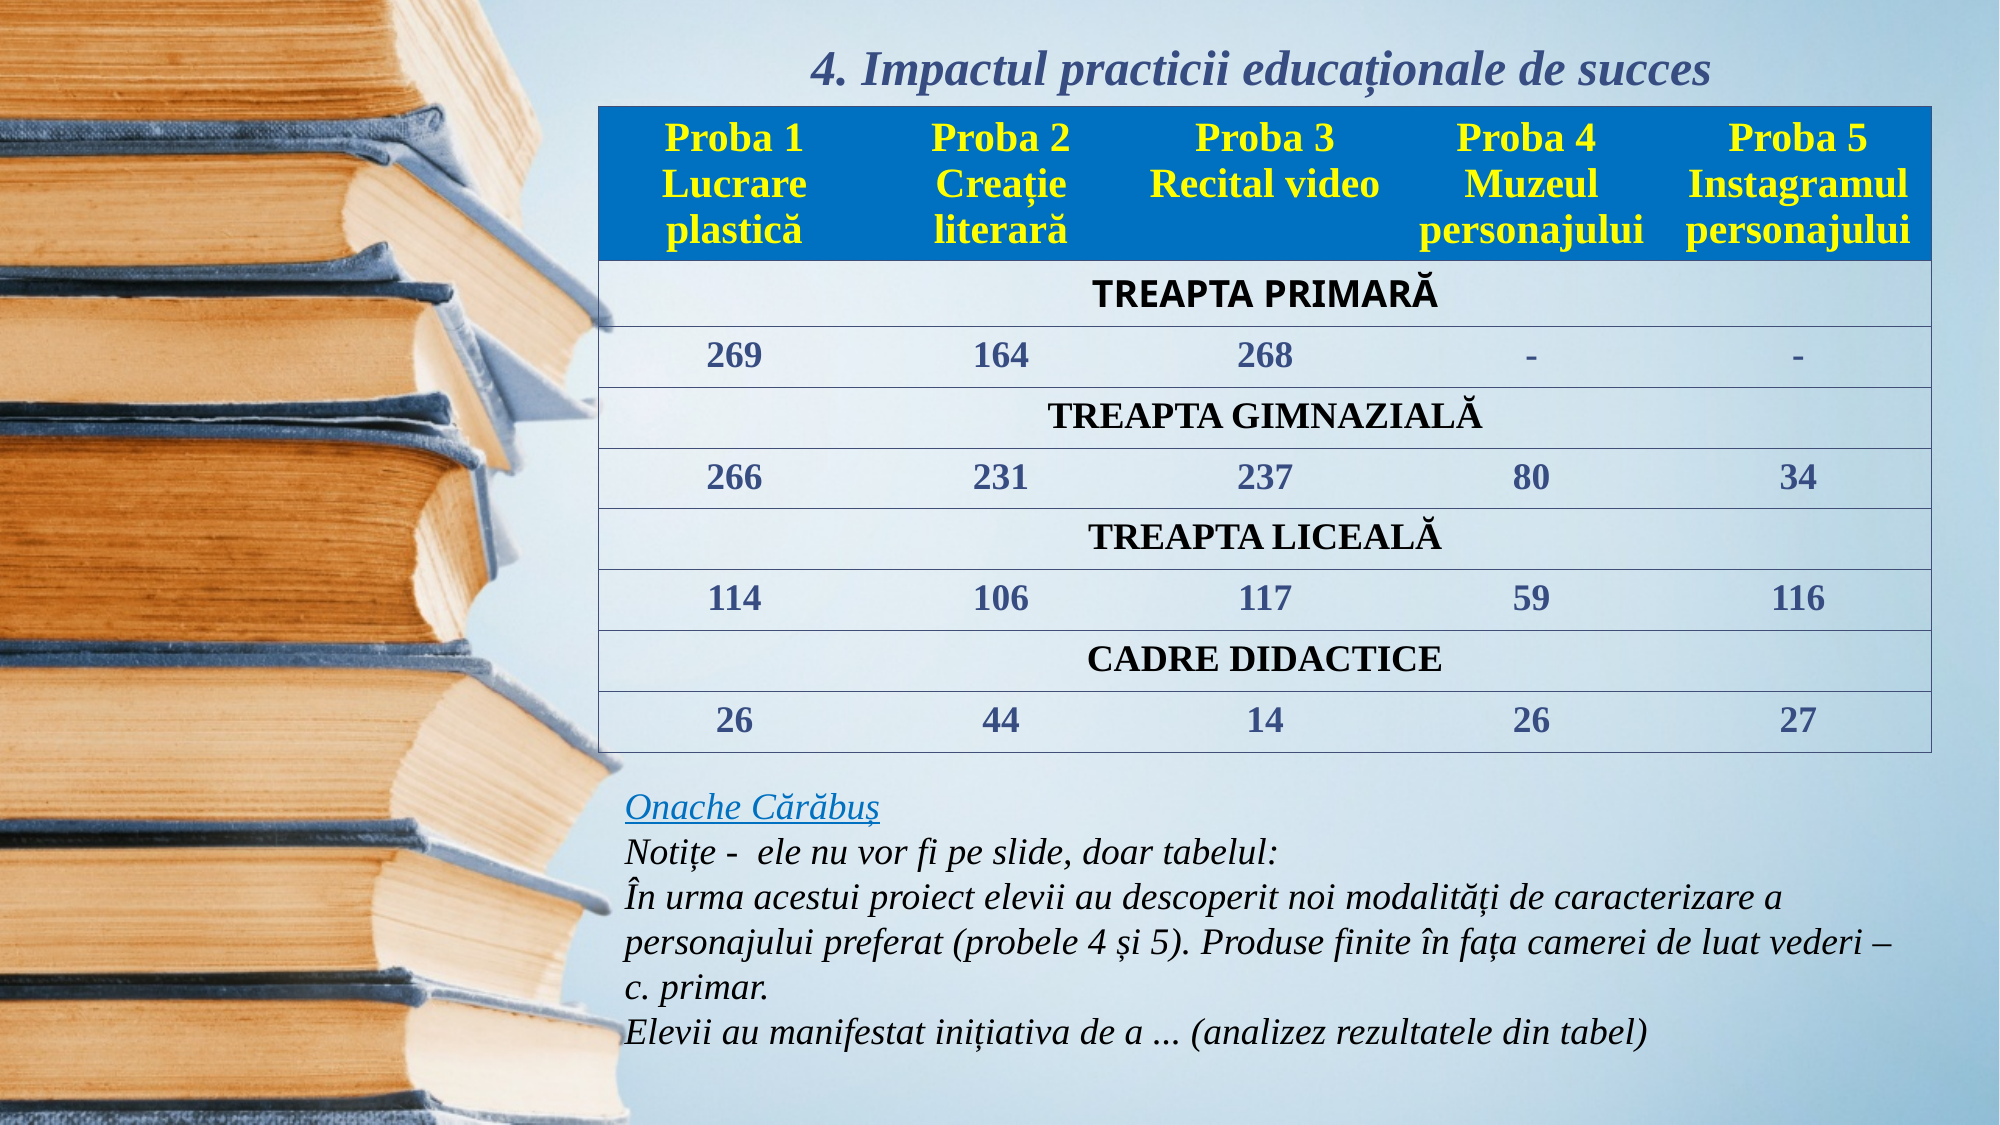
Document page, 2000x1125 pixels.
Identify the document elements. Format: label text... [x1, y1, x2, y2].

table_cell - [1398, 327, 1665, 387]
table_cell TREAPTA PRIMARĂ [599, 261, 1931, 326]
table_cell 59 [1398, 570, 1665, 630]
text_box Onache Cărăbuș Notițe - ele nu vor fi pe slide, doar tabelul: În urma acestui proiect elevii au descoperit noi modalități de caracterizare a personajului preferat (probele 4 și 5). Produse finite în fața camerei de luat vederi – c. primar. Elevii au manifestat inițiativa de a ... (analizez rezultatele din tabel) [609, 775, 1908, 1060]
table_cell 27 [1665, 692, 1931, 752]
table_cell 269 [599, 327, 870, 387]
table_header Proba 4 Muzeul personajului [1398, 107, 1665, 260]
table_cell 231 [870, 449, 1132, 508]
table_cell - [1665, 327, 1931, 387]
table_cell 266 [599, 449, 870, 508]
table_cell 34 [1665, 449, 1931, 508]
title 4. Impactul practicii educaționale de succes [657, 19, 1867, 106]
table_cell 14 [1132, 692, 1398, 752]
picture [0, 0, 2000, 1125]
table_cell 116 [1665, 570, 1931, 630]
table_cell 80 [1398, 449, 1665, 508]
table_cell 268 [1132, 327, 1398, 387]
table_header Proba 2 Creație literară [870, 107, 1132, 260]
table_cell TREAPTA LICEALĂ [599, 509, 1931, 569]
subtitle [598, 753, 1917, 811]
table_header Proba 3 Recital video [1132, 107, 1398, 260]
table_cell 44 [870, 692, 1132, 752]
table_cell 106 [870, 570, 1132, 630]
table_cell TREAPTA GIMNAZIALĂ [599, 388, 1931, 448]
table_header Proba 5 Instagramul personajului [1665, 107, 1931, 260]
table_cell 114 [599, 570, 870, 630]
table_cell CADRE DIDACTICE [599, 631, 1931, 691]
table_cell 117 [1132, 570, 1398, 630]
table_cell 26 [1398, 692, 1665, 752]
table_cell 26 [599, 692, 870, 752]
table_cell 164 [870, 327, 1132, 387]
table_header Proba 1 Lucrare plastică [599, 107, 870, 260]
table_cell 237 [1132, 449, 1398, 508]
